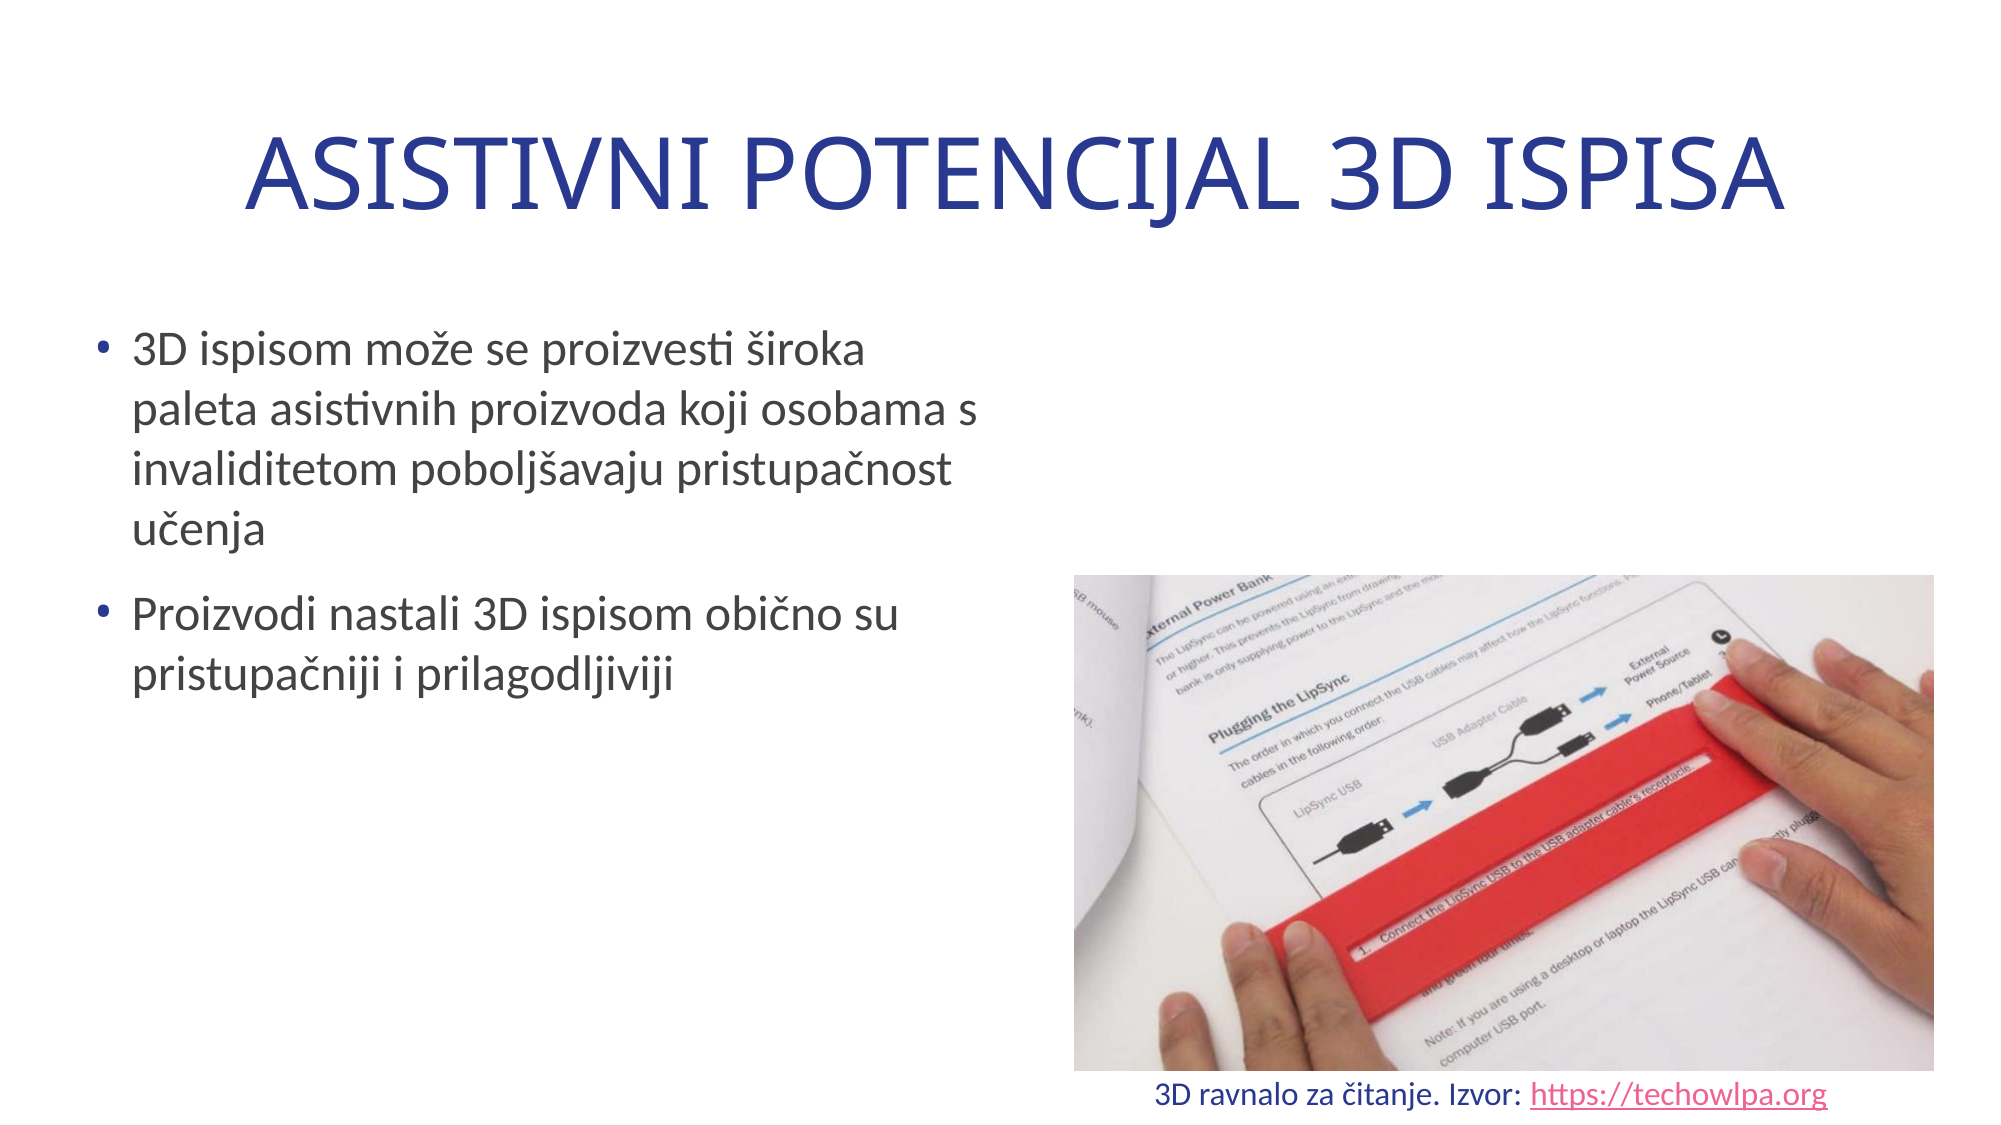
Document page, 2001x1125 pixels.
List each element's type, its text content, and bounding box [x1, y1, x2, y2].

title ASISTIVNI POTENCIJAL 3D ISPISA [118, 68, 1915, 287]
list 3D ispisom može se proizvesti široka paleta asistivnih proizvoda koji osobama s invaliditetom poboljšavaju pristupačnost učenja Proizvodi nastali 3D ispisom obično su pristupačniji i prilagodljiviji [79, 307, 1017, 1022]
picture [1074, 575, 1934, 1072]
text_box 3D ravnalo za čitanje. Izvor: https://techowlpa.org [1016, 1065, 1981, 1120]
